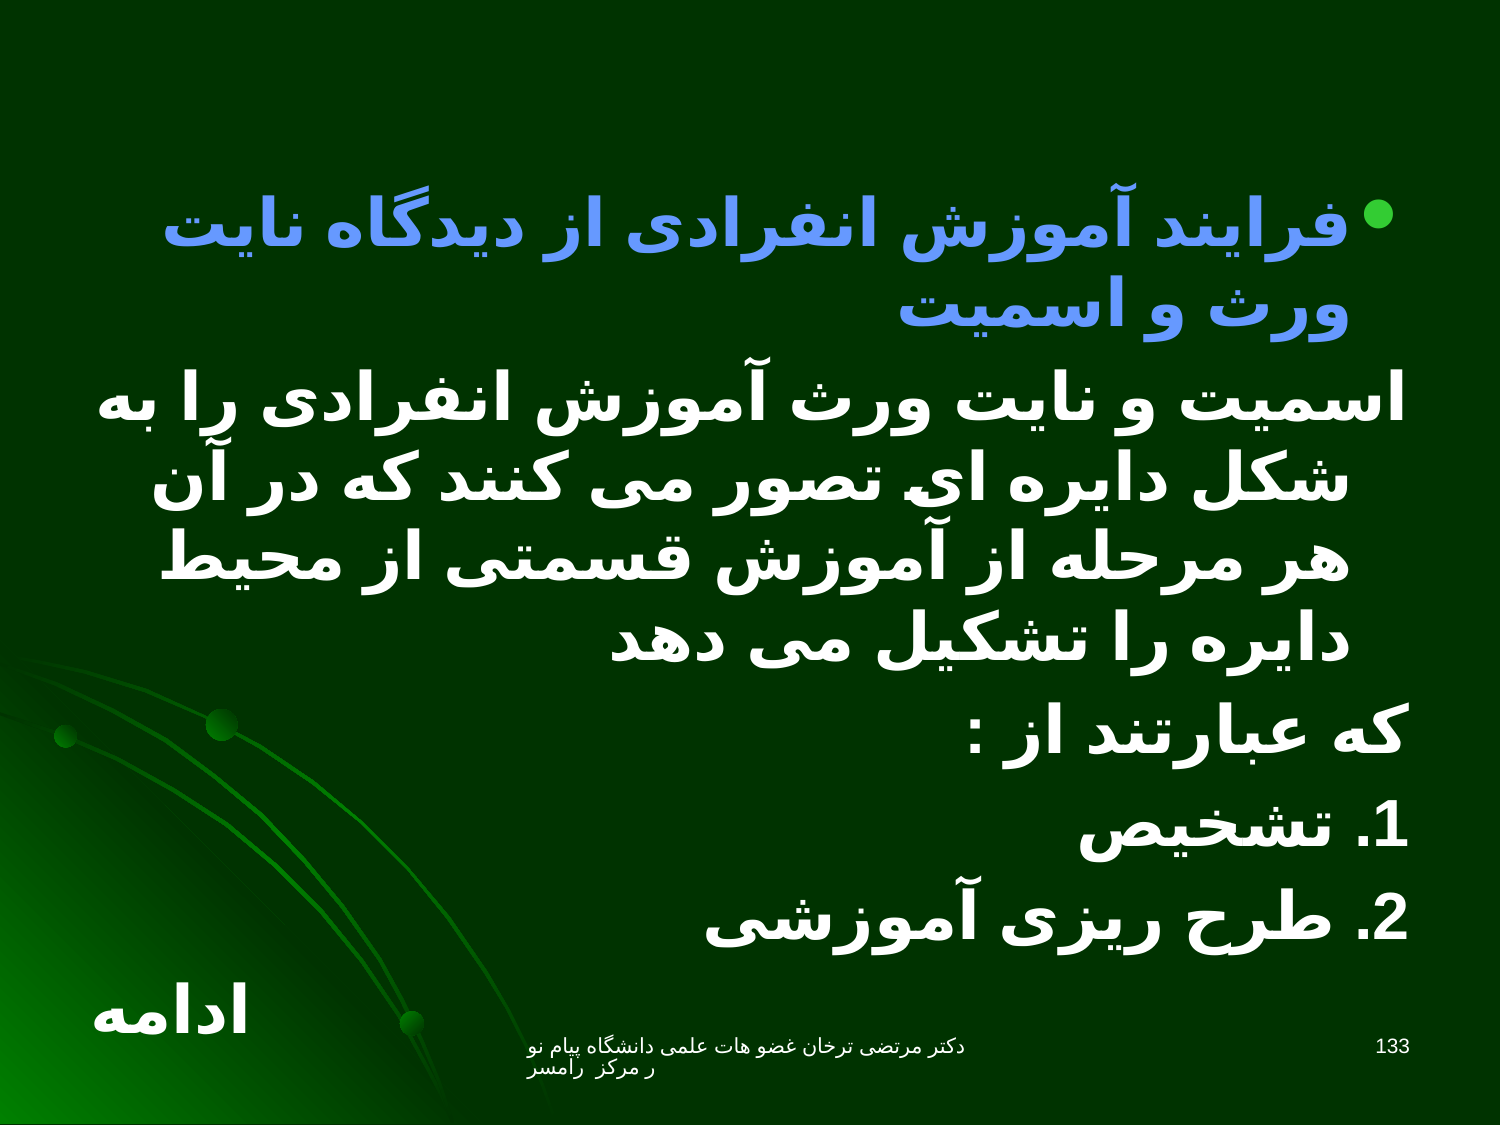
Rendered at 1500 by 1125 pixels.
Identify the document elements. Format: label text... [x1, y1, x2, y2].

footer دکتر مرتضی ترخان غضو هات علمی دانشگاه پیام نور مرکز رامسر [512, 1024, 988, 1101]
list فرایند آموزش انفرادی از دیدگاه نایت ورث و اسمیت اسمیت و نایت ورث آموزش انفرادی را به شکل دایره ای تصور می کنند که در آن هر مرحله از آموزش قسمتی از محیط دایره را تشکیل می دهد که عبارتند از : 1. تشخیص 2. طرح ریزی آموزشی ادامه [74, 172, 1426, 1006]
slide_number 133 [1074, 1024, 1426, 1101]
